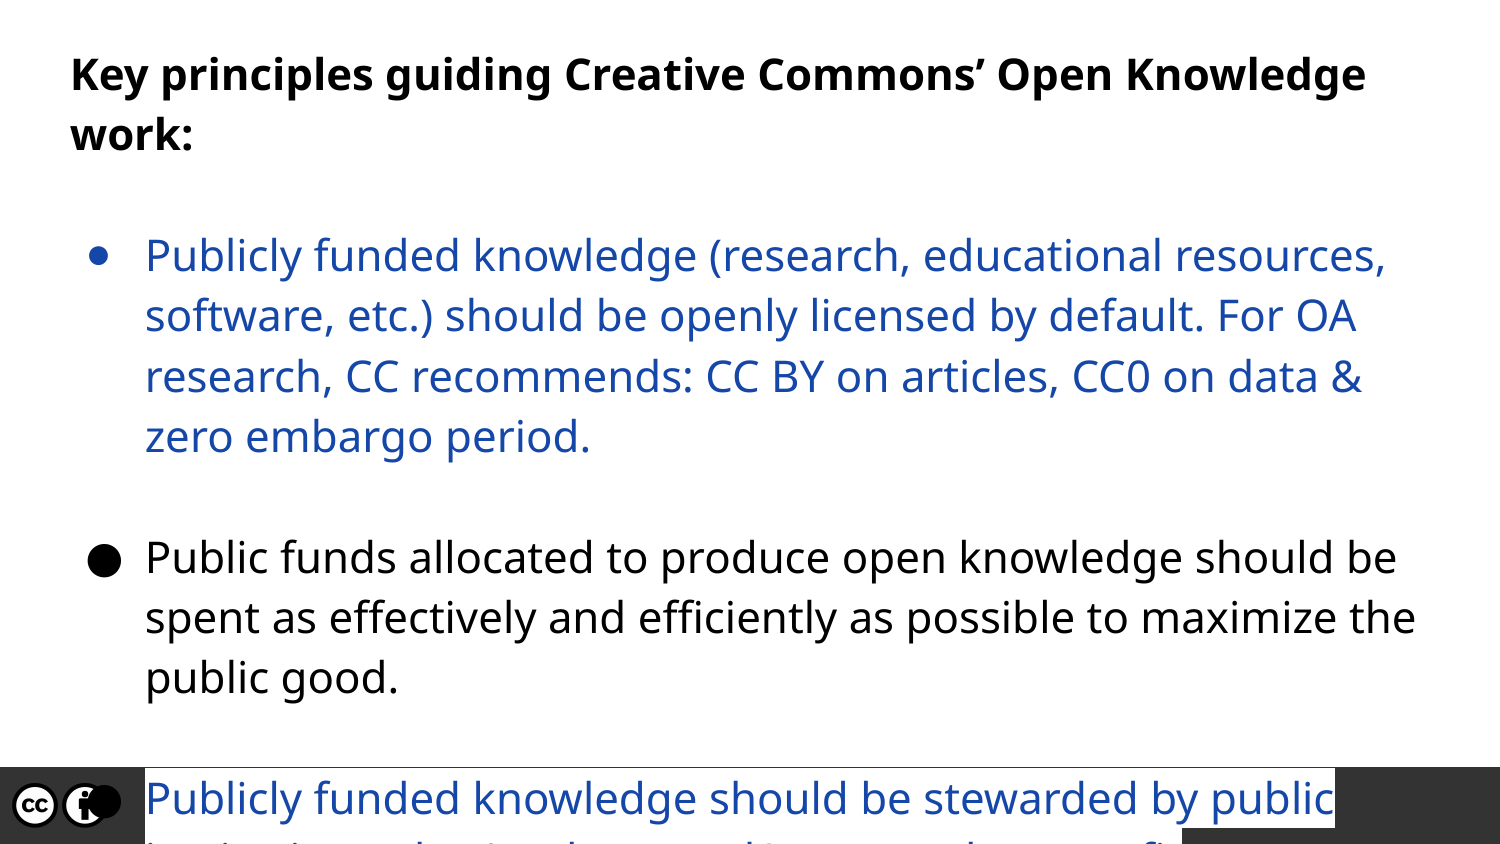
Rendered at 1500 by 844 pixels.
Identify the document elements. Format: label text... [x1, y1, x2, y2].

text_box Key principles guiding Creative Commons’ Open Knowledge work: Publicly funded knowledge (research, educational resources, software, etc.) should be openly licensed by default. For OA research, CC recommends: CC BY on articles, CC0 on data & zero embargo period. Public funds allocated to produce open knowledge should be spent as effectively and efficiently as possible to maximize the public good. Publicly funded knowledge should be stewarded by public institutions, the Academy and/or trusted nonprofit organizations. [54, 23, 1446, 844]
picture [12, 783, 54, 828]
